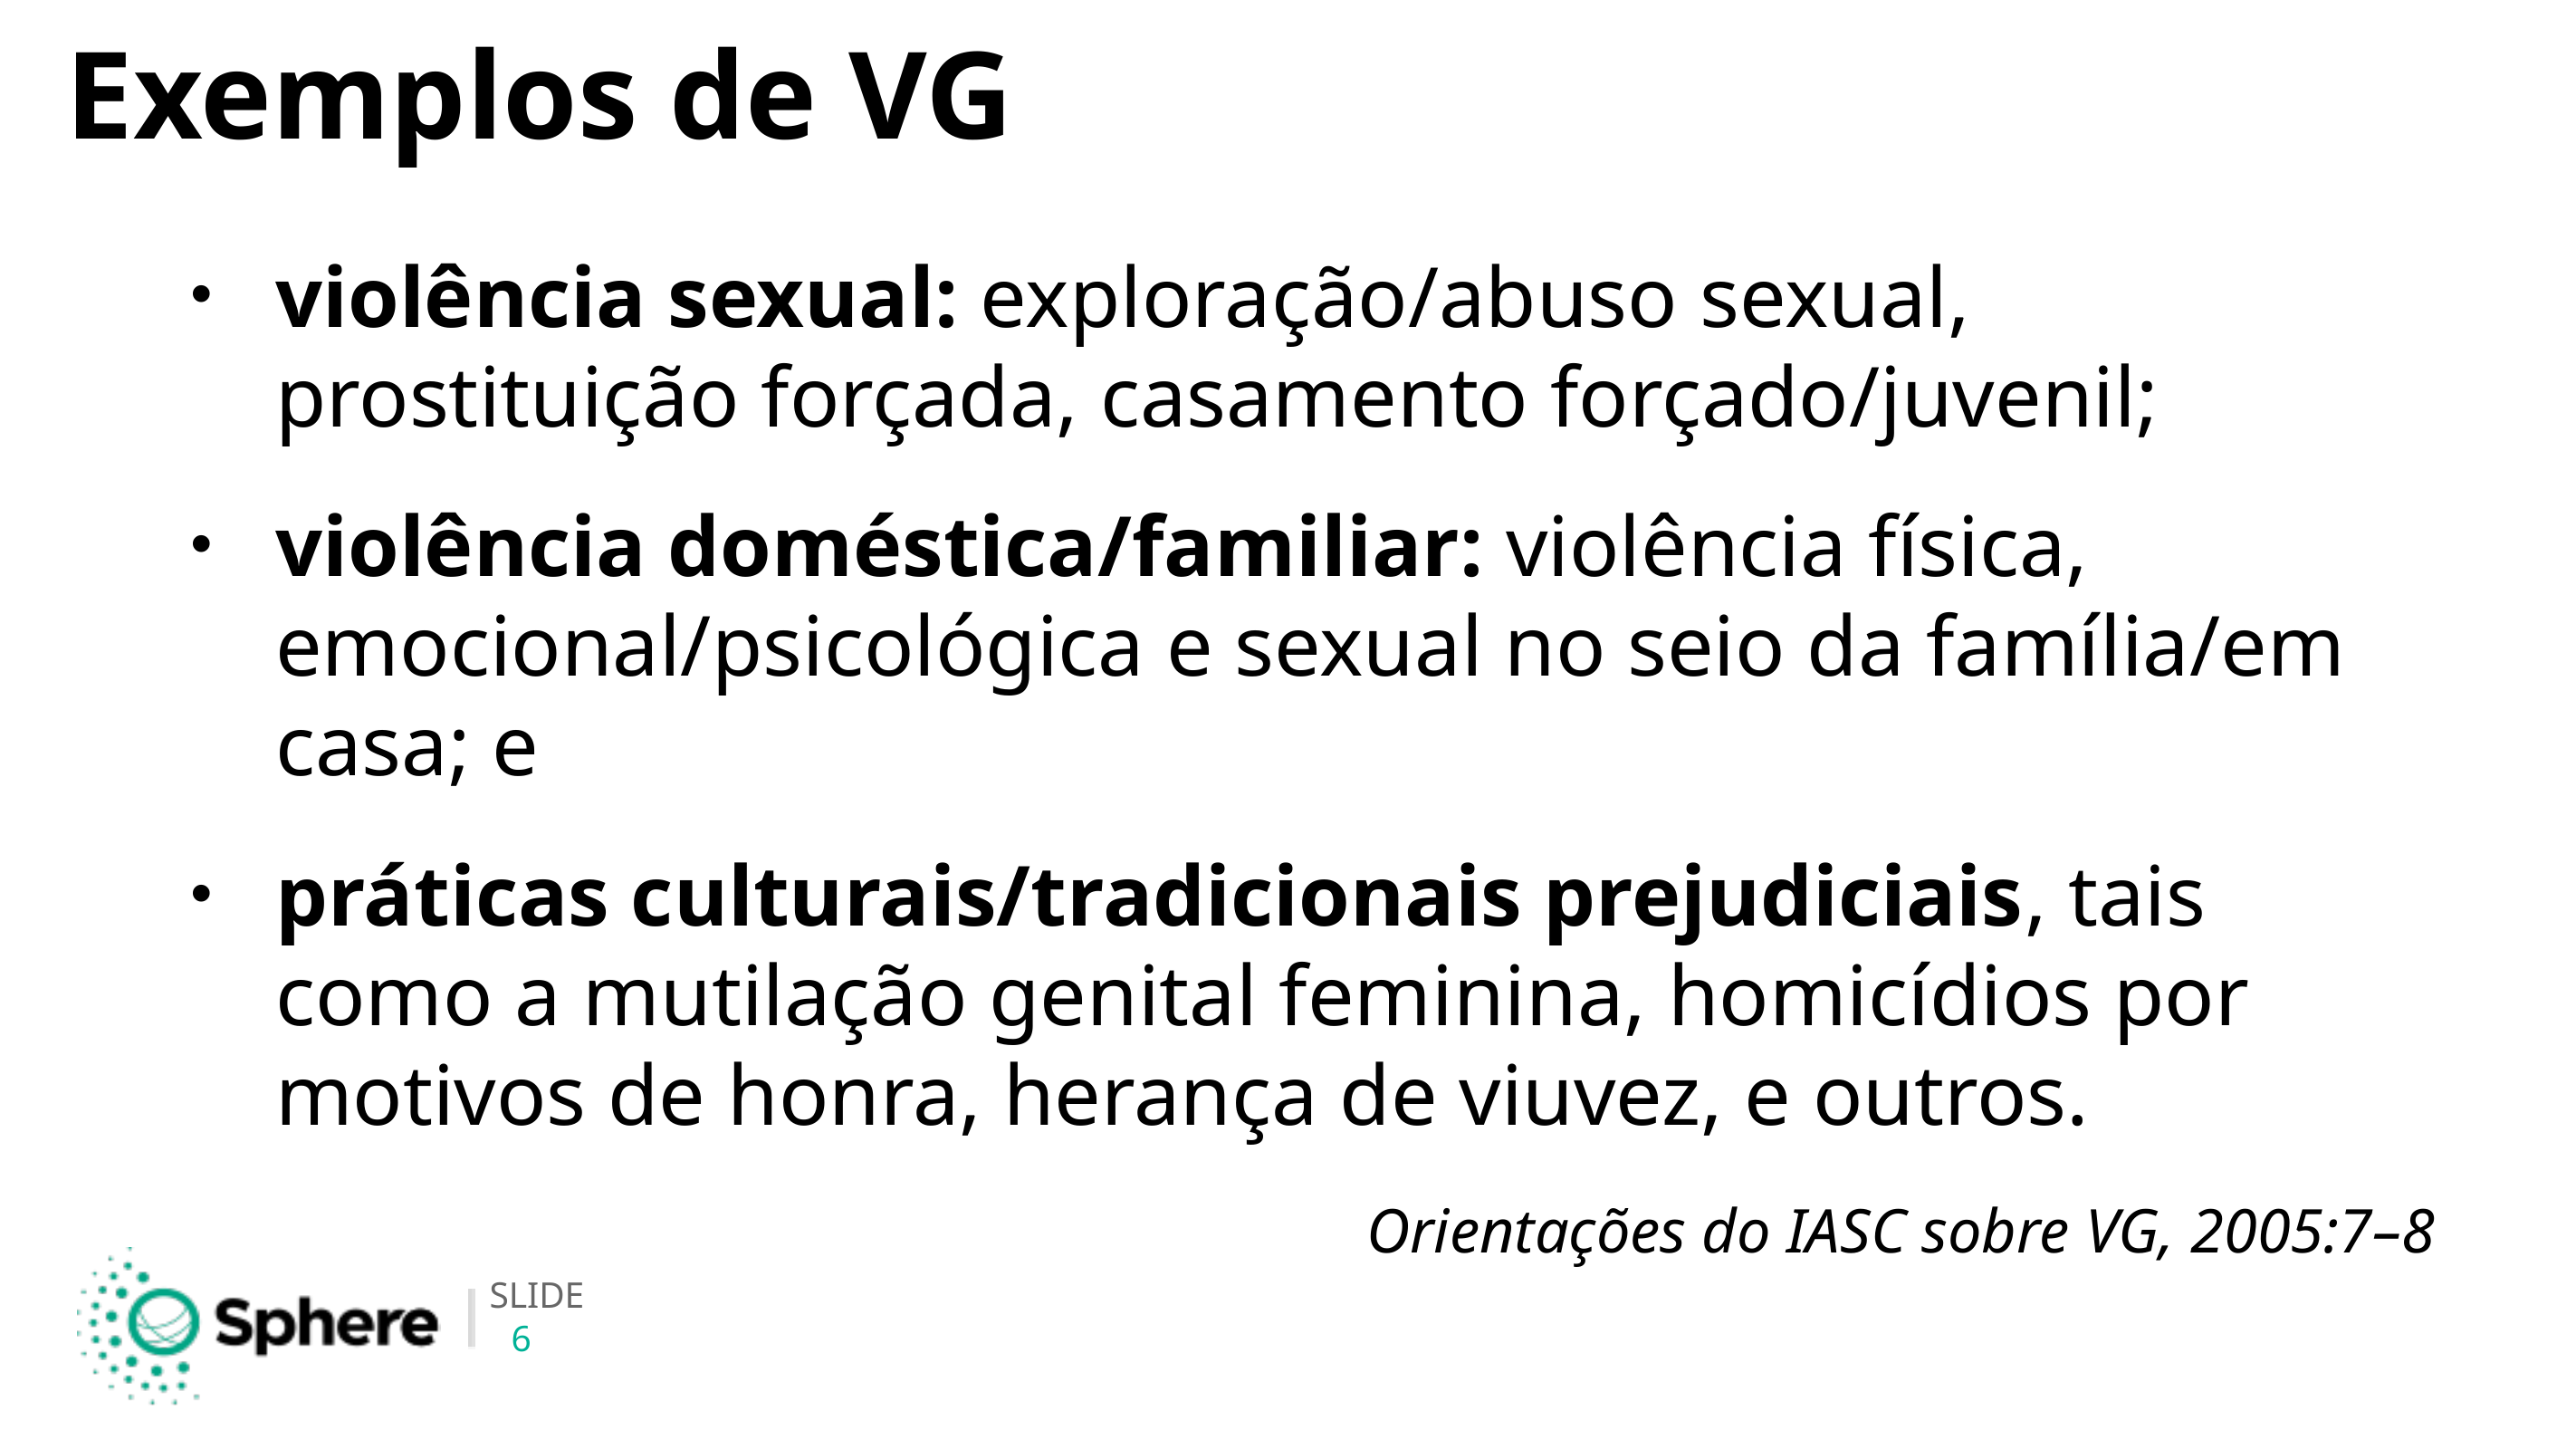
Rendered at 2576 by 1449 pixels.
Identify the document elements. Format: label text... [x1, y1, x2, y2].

list violência sexual: exploração/abuso sexual, prostituição forçada, casamento forçado/juvenil; violência doméstica/familiar: violência física, emocional/psicológica e sexual no seio da família/em casa; e práticas culturais/tradicionais prejudiciais, tais como a mutilação genital feminina, homicídios por motivos de honra, herança de viuvez, e outros. Orientações do IASC sobre VG, 2005:7–8 [182, 235, 2444, 1367]
picture [77, 1247, 441, 1407]
title Exemplos de VG [57, 10, 2131, 179]
slide_number 6 [503, 1308, 540, 1367]
